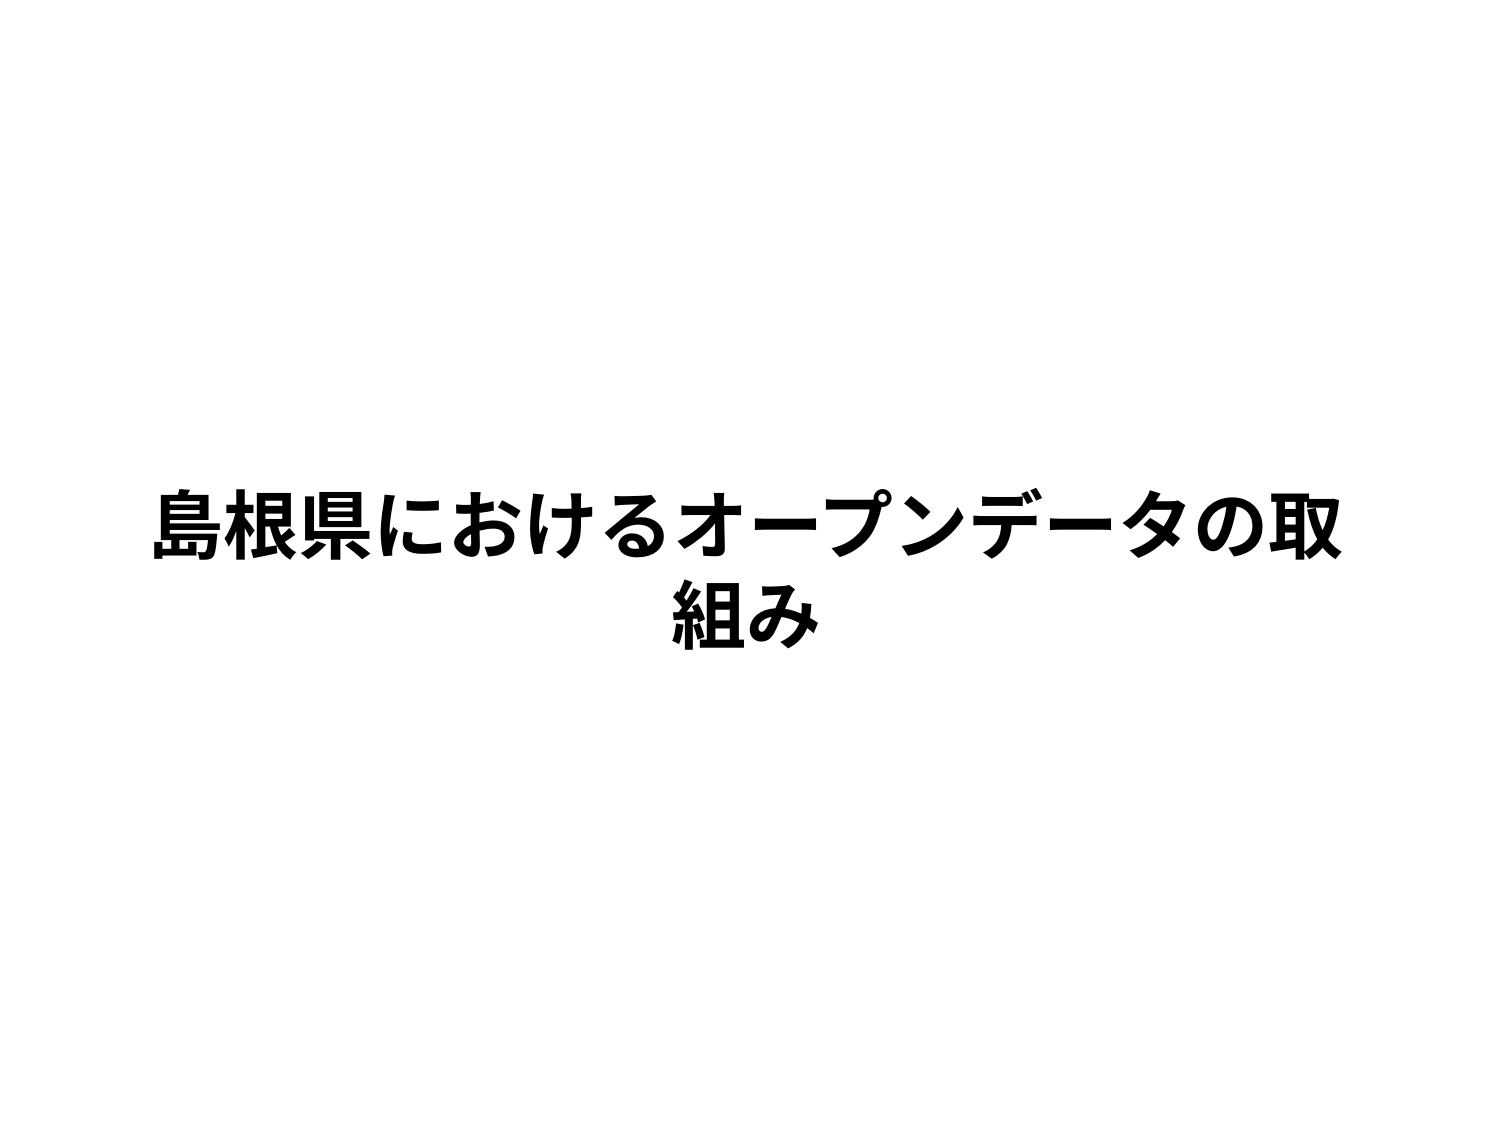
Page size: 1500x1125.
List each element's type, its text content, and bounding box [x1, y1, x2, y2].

text_box 島根県におけるオープンデータの取組み [125, 471, 1367, 667]
